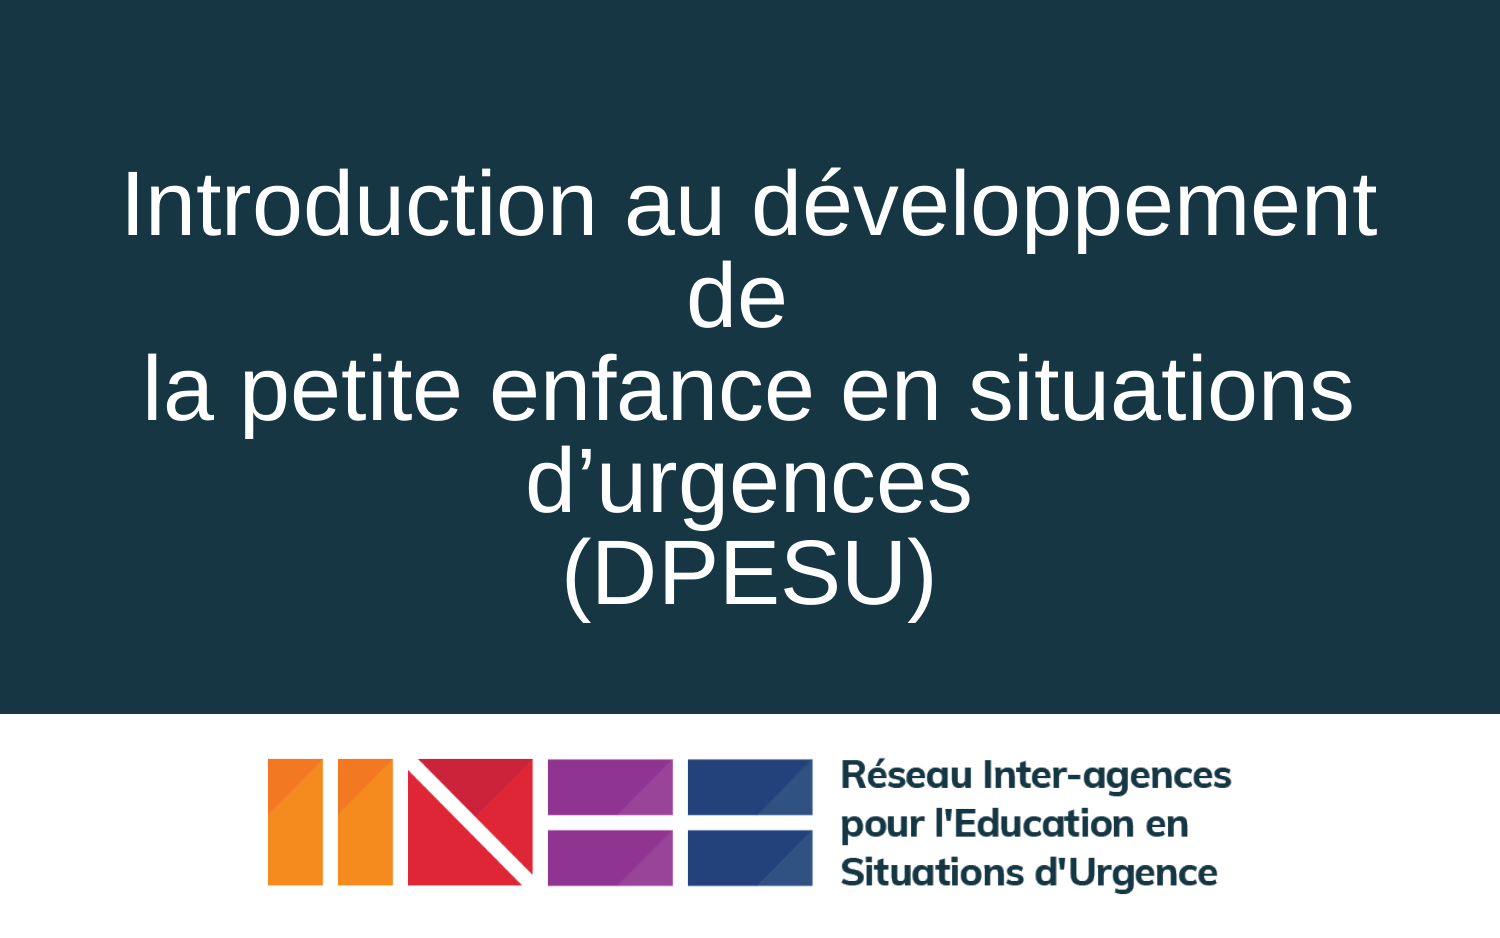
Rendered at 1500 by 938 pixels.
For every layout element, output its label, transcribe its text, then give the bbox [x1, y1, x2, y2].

title Introduction au développement de la petite enfance en situations d’urgences (DPESU) [75, 146, 1425, 662]
picture [268, 756, 1232, 896]
